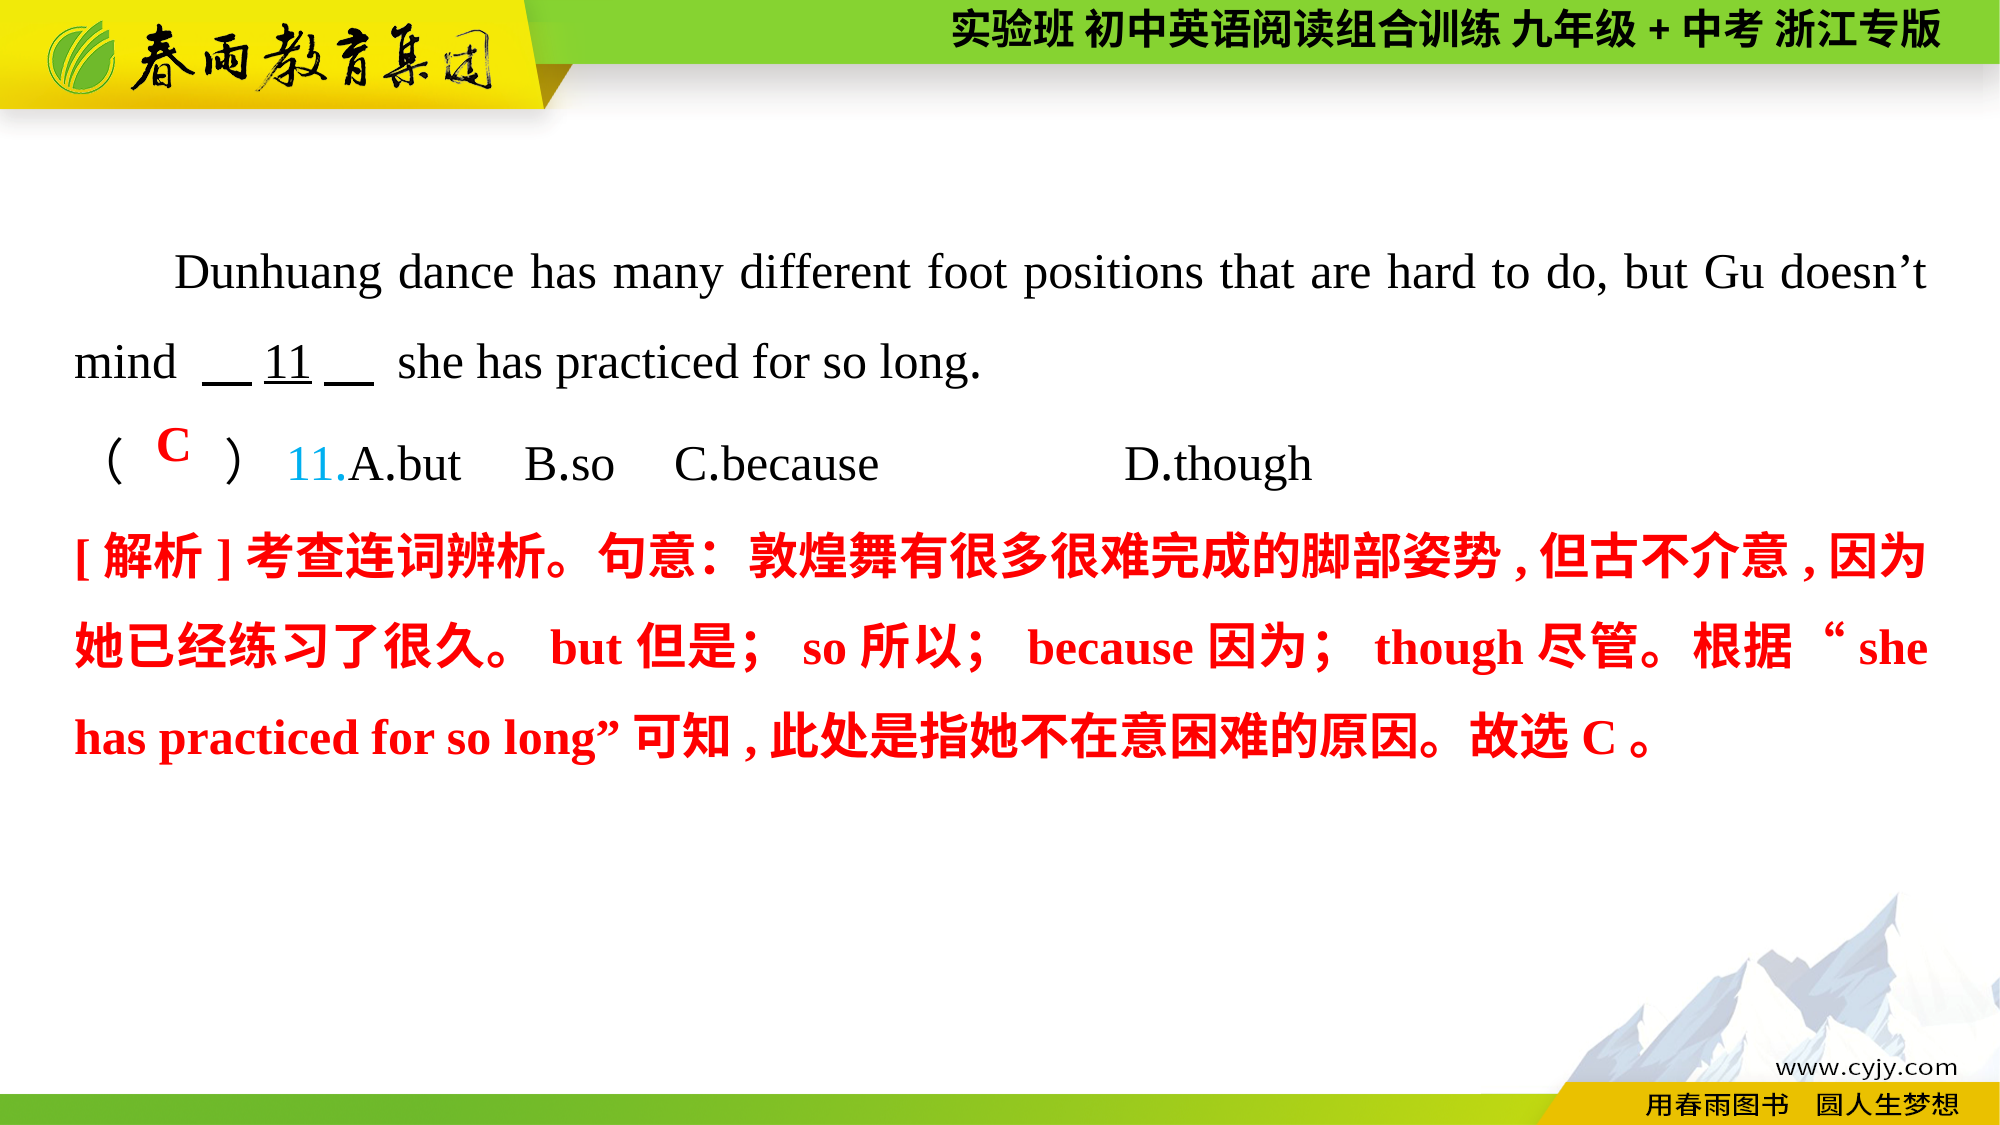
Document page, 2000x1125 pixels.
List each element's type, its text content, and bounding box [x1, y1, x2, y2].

picture [0, 0, 2000, 1125]
text_box （ ）11.A.but B.so C.because D.though [59, 392, 1944, 487]
text_box C [141, 404, 207, 480]
text_box [解析]考查连词辨析。句意：敦煌舞有很多很难完成的脚部姿势,但古不介意,因为她已经练习了很久。but但是；so所以；because因为；though尽管。根据“she has practiced for so long”可知,此处是指她不在意困难的原因。故选C。 [59, 487, 1944, 773]
list Dunhuang dance has many different foot positions that are hard to do, but Gu doesn’t mind 11 she has practiced for so long. [59, 200, 1944, 392]
